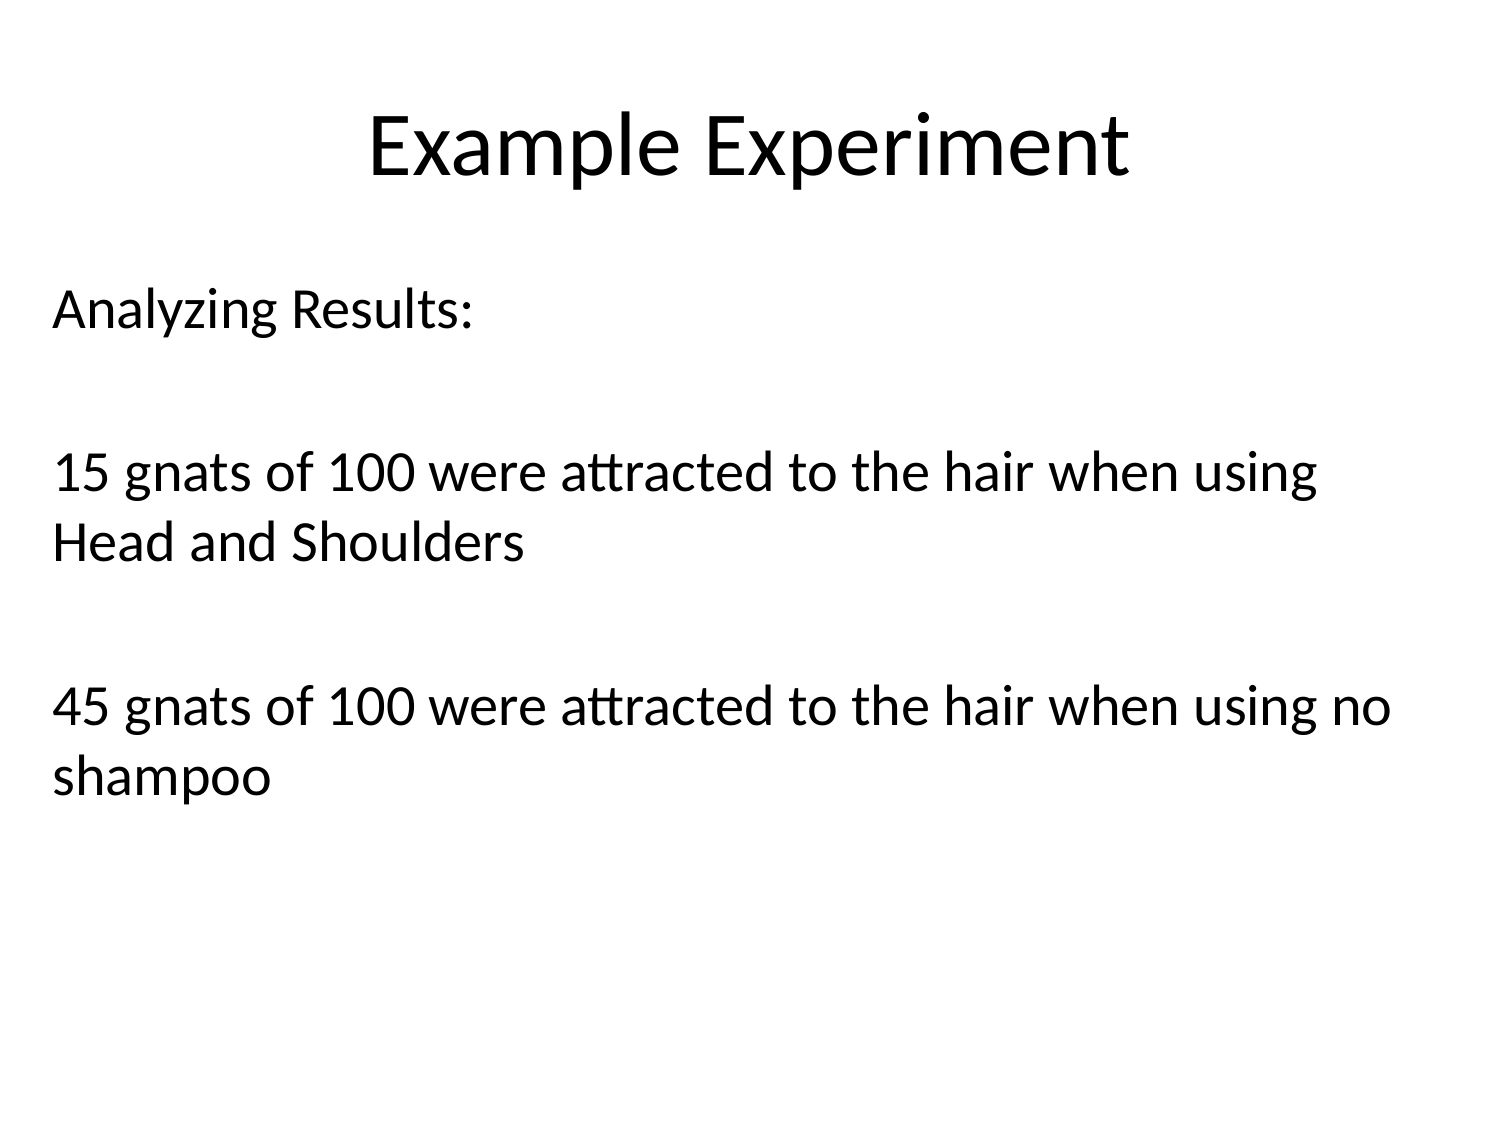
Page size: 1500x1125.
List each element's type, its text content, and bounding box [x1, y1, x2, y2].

title Example Experiment [74, 44, 1426, 233]
list Analyzing Results: 15 gnats of 100 were attracted to the hair when using Head and Shoulders 45 gnats of 100 were attracted to the hair when using no shampoo [37, 262, 1426, 863]
